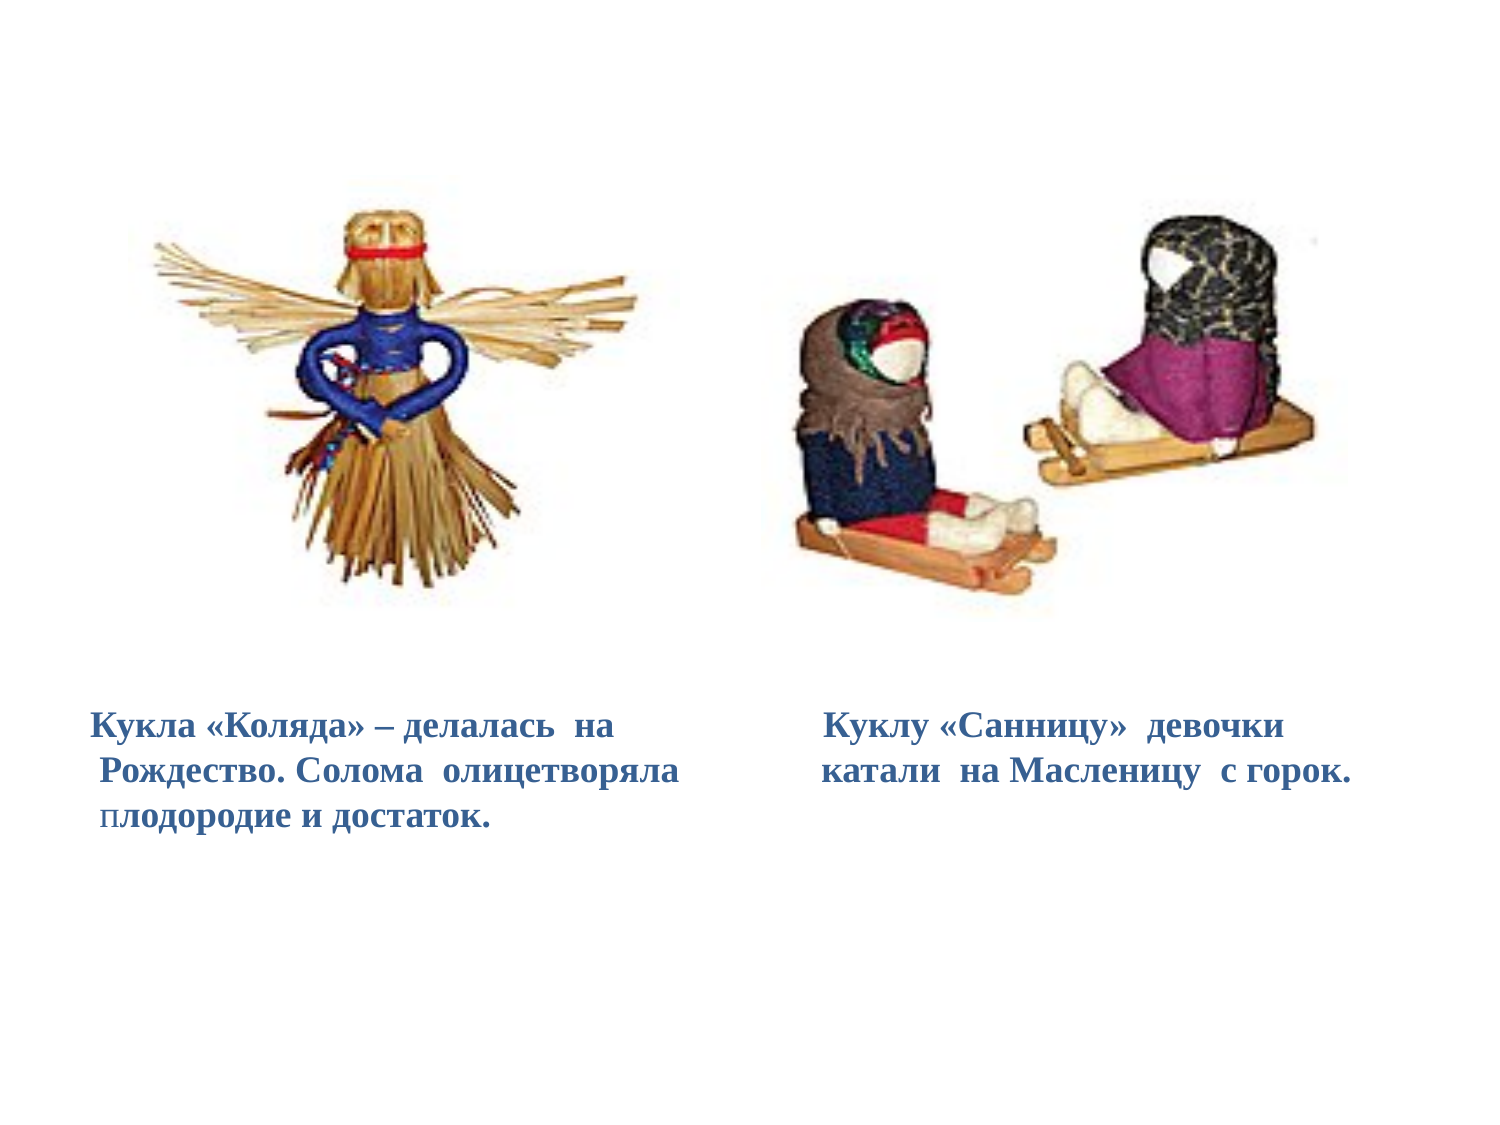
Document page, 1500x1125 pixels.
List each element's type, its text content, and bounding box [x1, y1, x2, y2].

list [128, 175, 680, 622]
title Кукла «Коляда» – делалась на Куклу «Санницу» девочки Рождество. Солома олицетворяла катали на Масленицу с горок. плодородие и достаток. [75, 667, 1425, 868]
picture [761, 175, 1348, 622]
